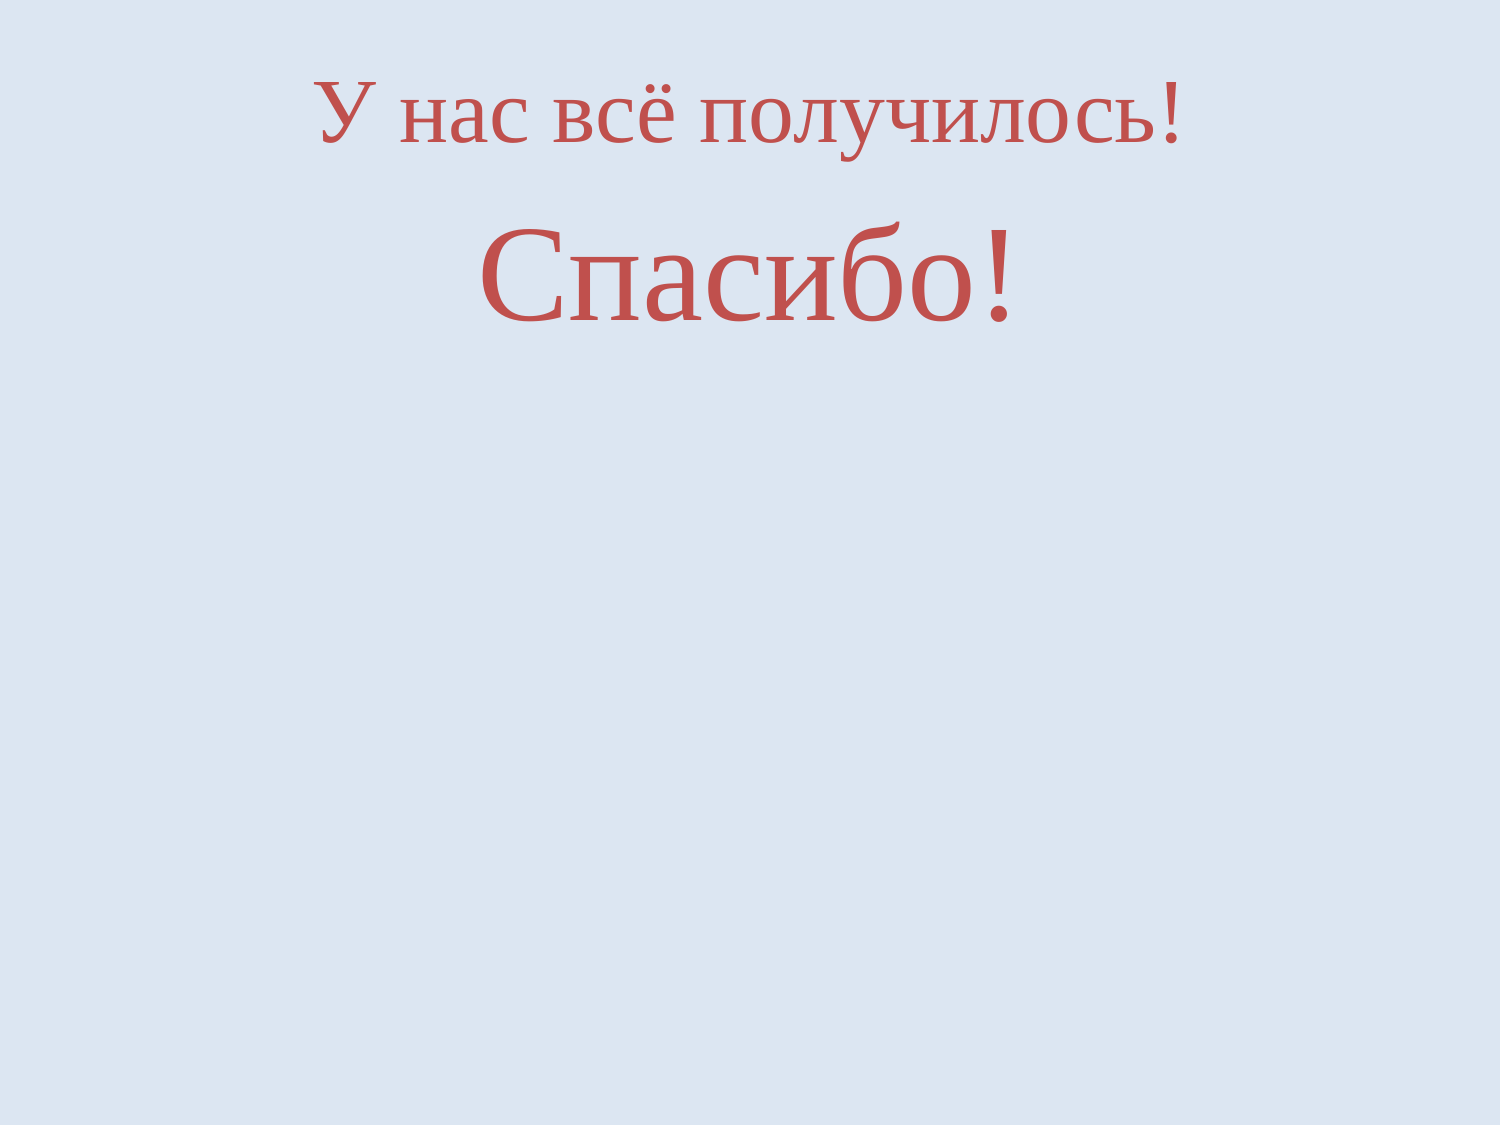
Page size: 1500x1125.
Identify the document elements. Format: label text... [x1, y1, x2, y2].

title У нас всё получилось! [0, 0, 1500, 175]
subtitle Спасибо! [0, 175, 1500, 1125]
